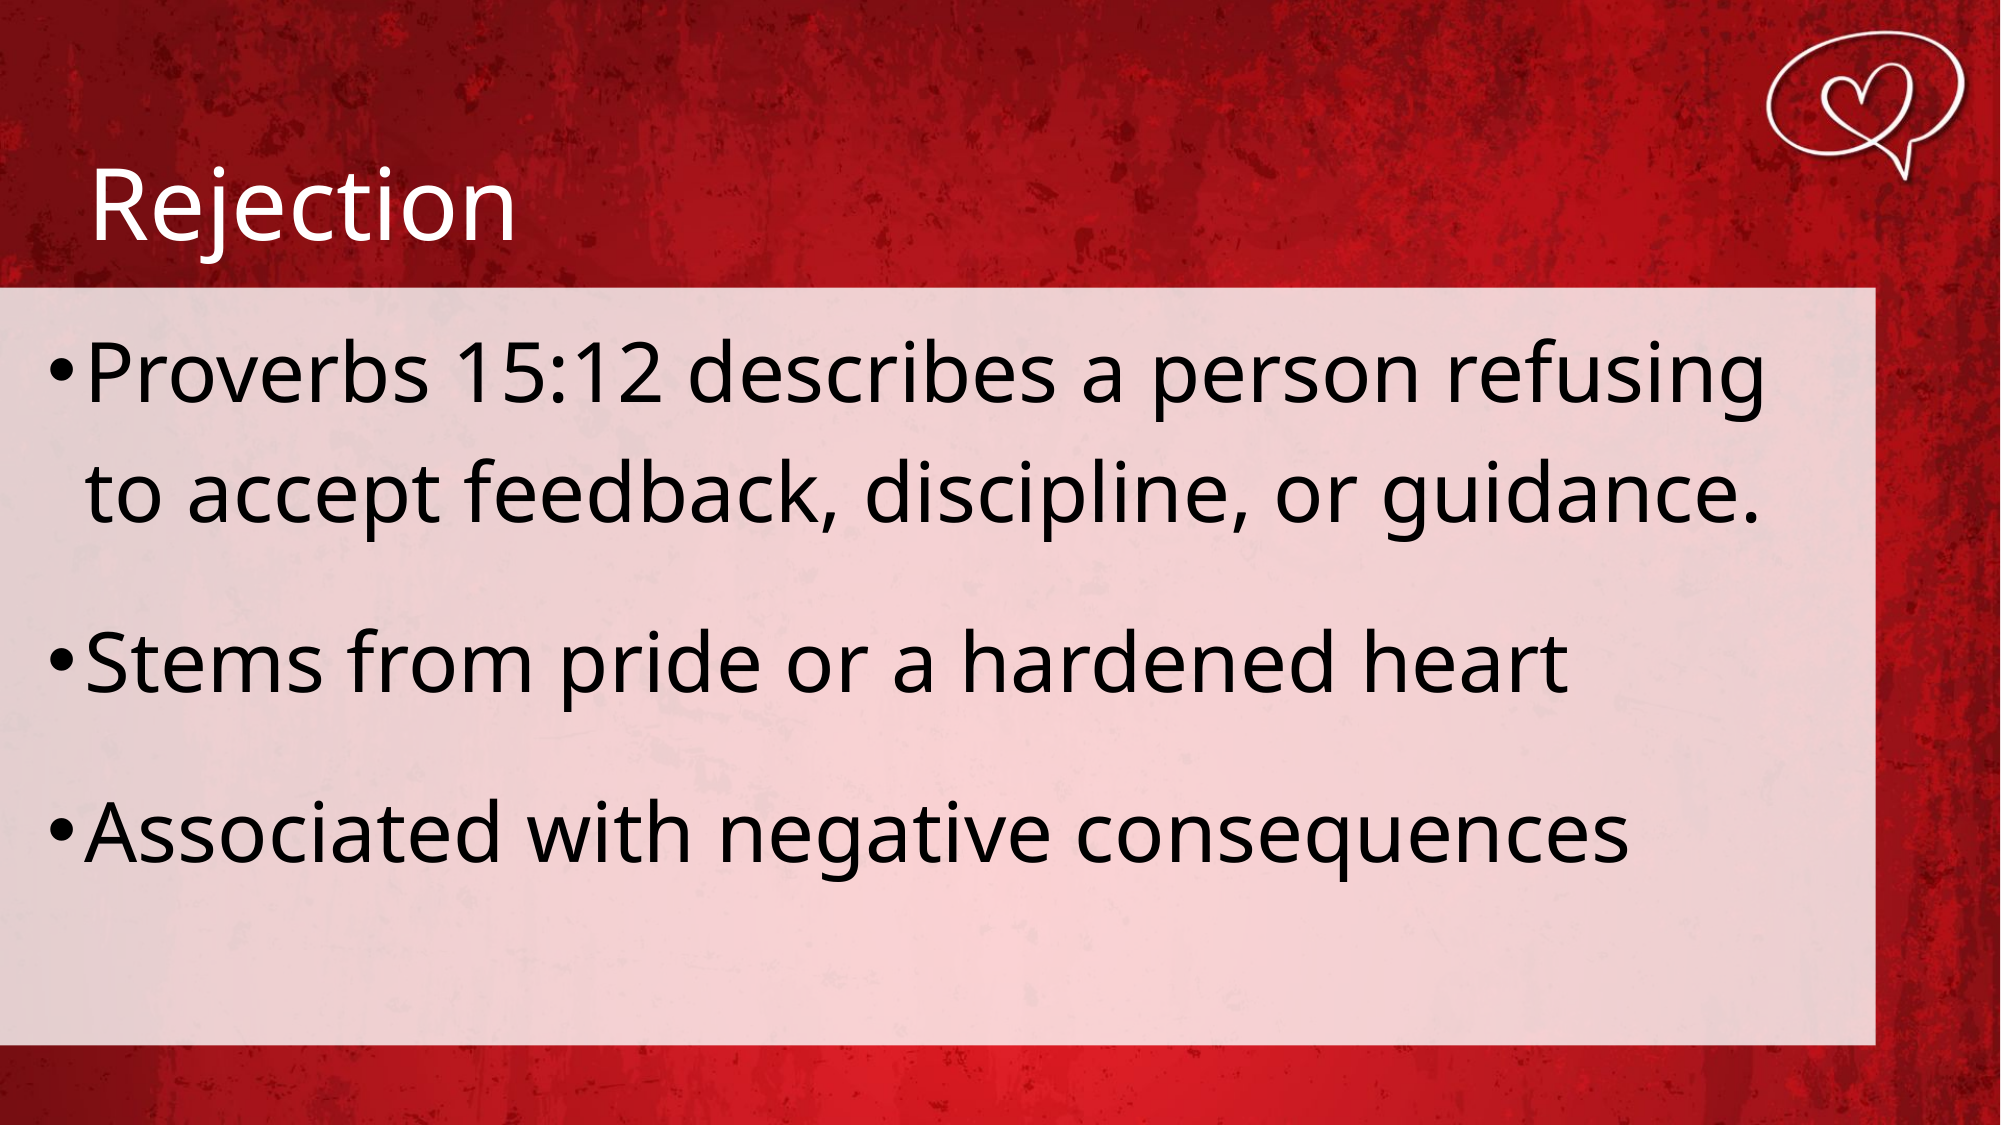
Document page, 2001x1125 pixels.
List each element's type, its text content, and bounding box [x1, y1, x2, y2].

picture [0, 0, 2001, 1125]
title Rejection [72, 59, 1863, 271]
list Proverbs 15:12 describes a person refusing to accept feedback, discipline, or guidance. Stems from pride or a hardened heart Associated with negative consequences [32, 289, 1877, 889]
